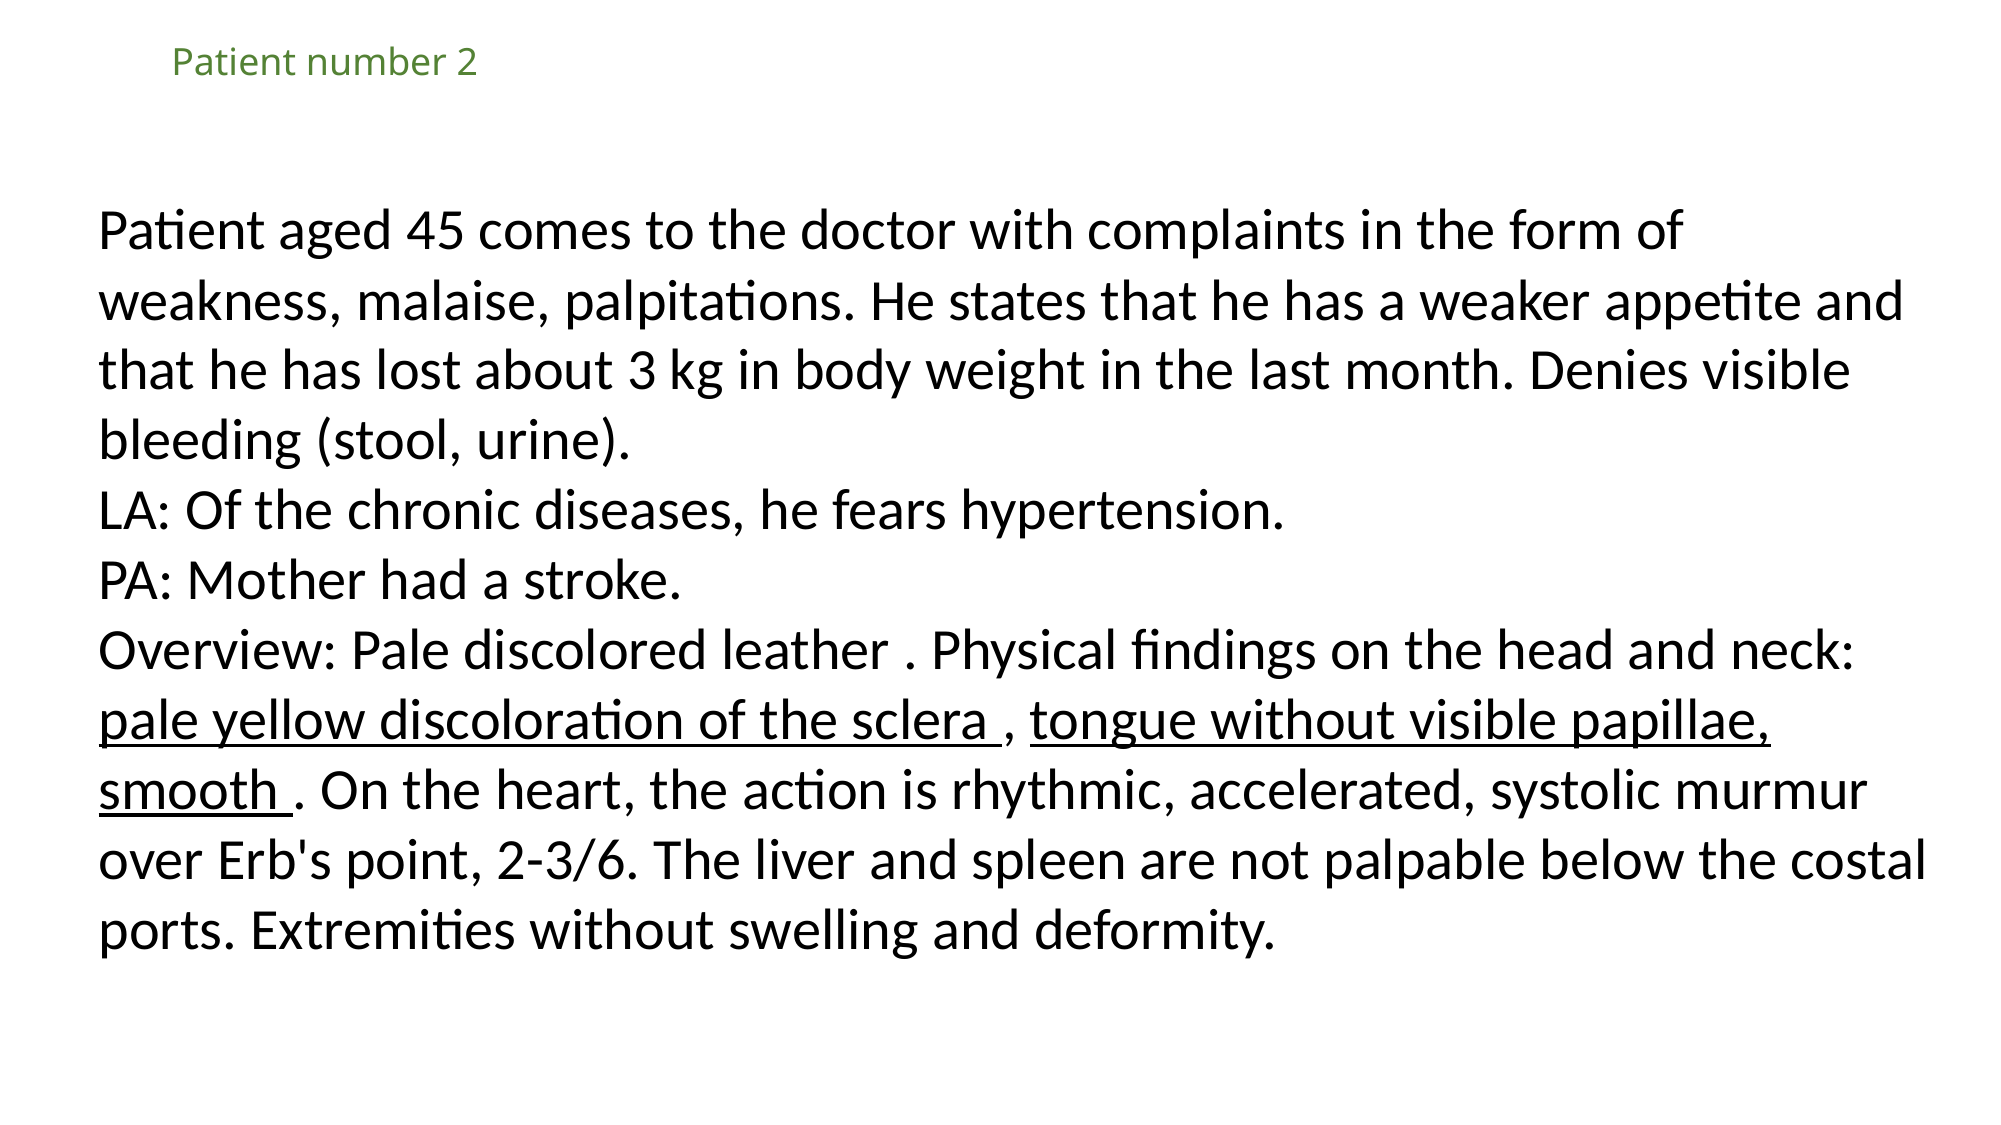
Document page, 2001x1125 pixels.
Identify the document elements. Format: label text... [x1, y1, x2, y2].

title Patient number 2 [156, 41, 1882, 86]
text_box Patient aged 45 comes to the doctor with complaints in the form of weakness, malaise, palpitations. He states that he has a weaker appetite and that he has lost about 3 kg in body weight in the last month. Denies visible bleeding (stool, urine). LA: Of the chronic diseases, he fears hypertension. PA: Mother had a stroke. Overview: Pale discolored leather . Physical findings on the head and neck: pale yellow discoloration of the sclera , tongue without visible papillae, smooth . On the heart, the action is rhythmic, accelerated, systolic murmur over Erb's point, 2-3/6. The liver and spleen are not palpable below the costal ports. Extremities without swelling and deformity. [84, 184, 1954, 969]
